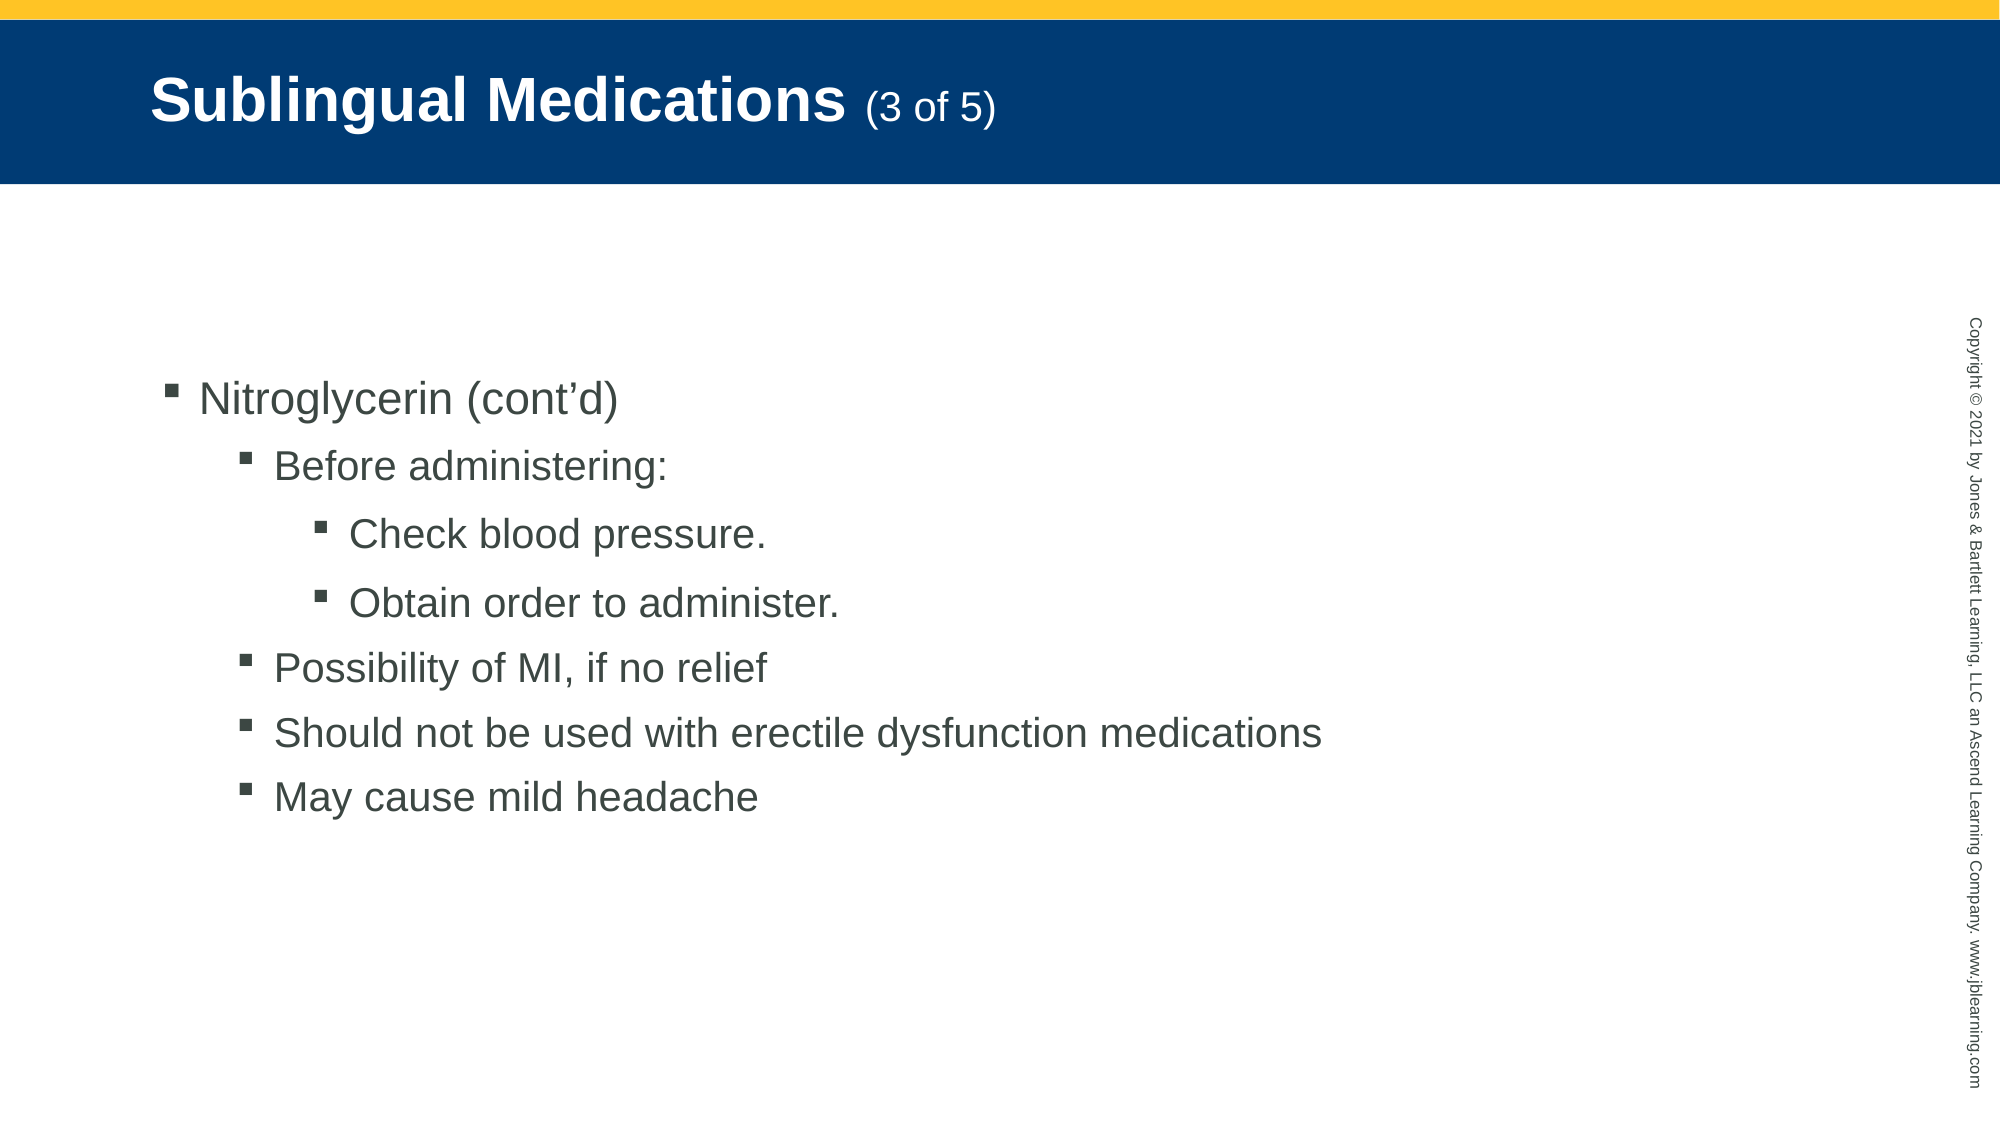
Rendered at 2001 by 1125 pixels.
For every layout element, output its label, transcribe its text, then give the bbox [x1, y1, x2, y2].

title Sublingual Medications (3 of 5) [0, 19, 2000, 185]
list Nitroglycerin (cont’d) Before administering: Check blood pressure. Obtain order to administer. Possibility of MI, if no relief Should not be used with erectile dysfunction medications May cause mild headache [146, 361, 1859, 1016]
